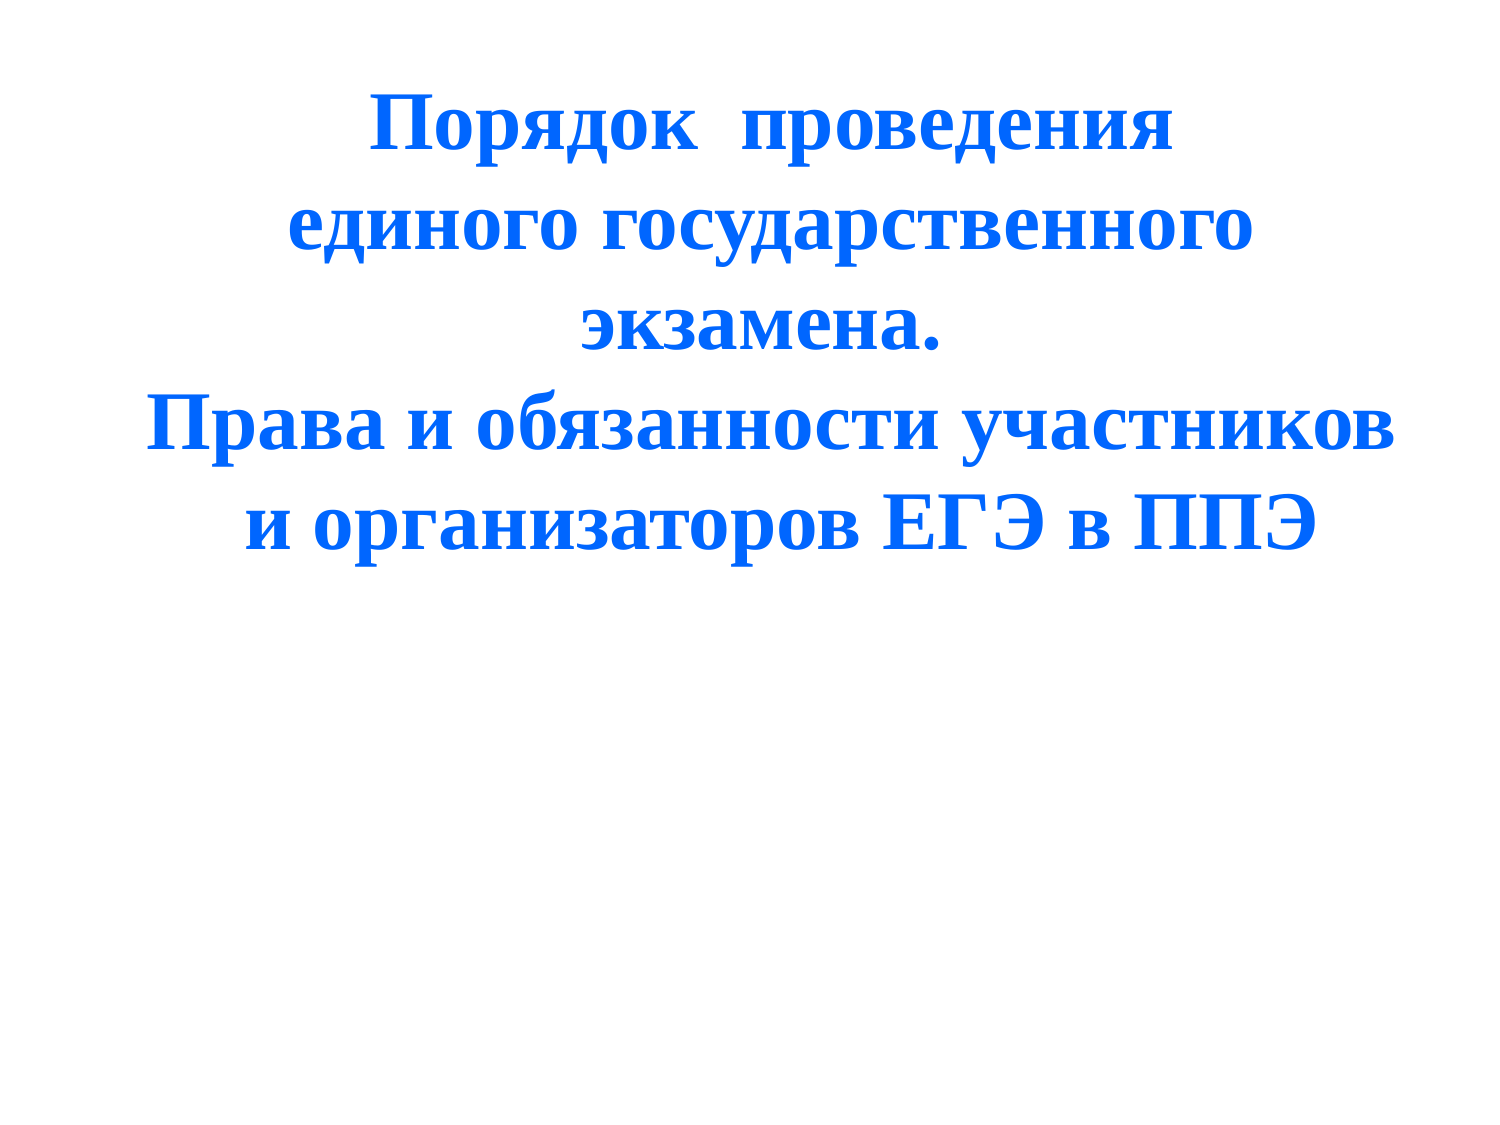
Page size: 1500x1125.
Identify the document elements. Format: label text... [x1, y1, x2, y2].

text_box Порядок проведения единого государственного экзамена. Права и обязанности участников и организаторов ЕГЭ в ППЭ [79, 58, 1465, 574]
